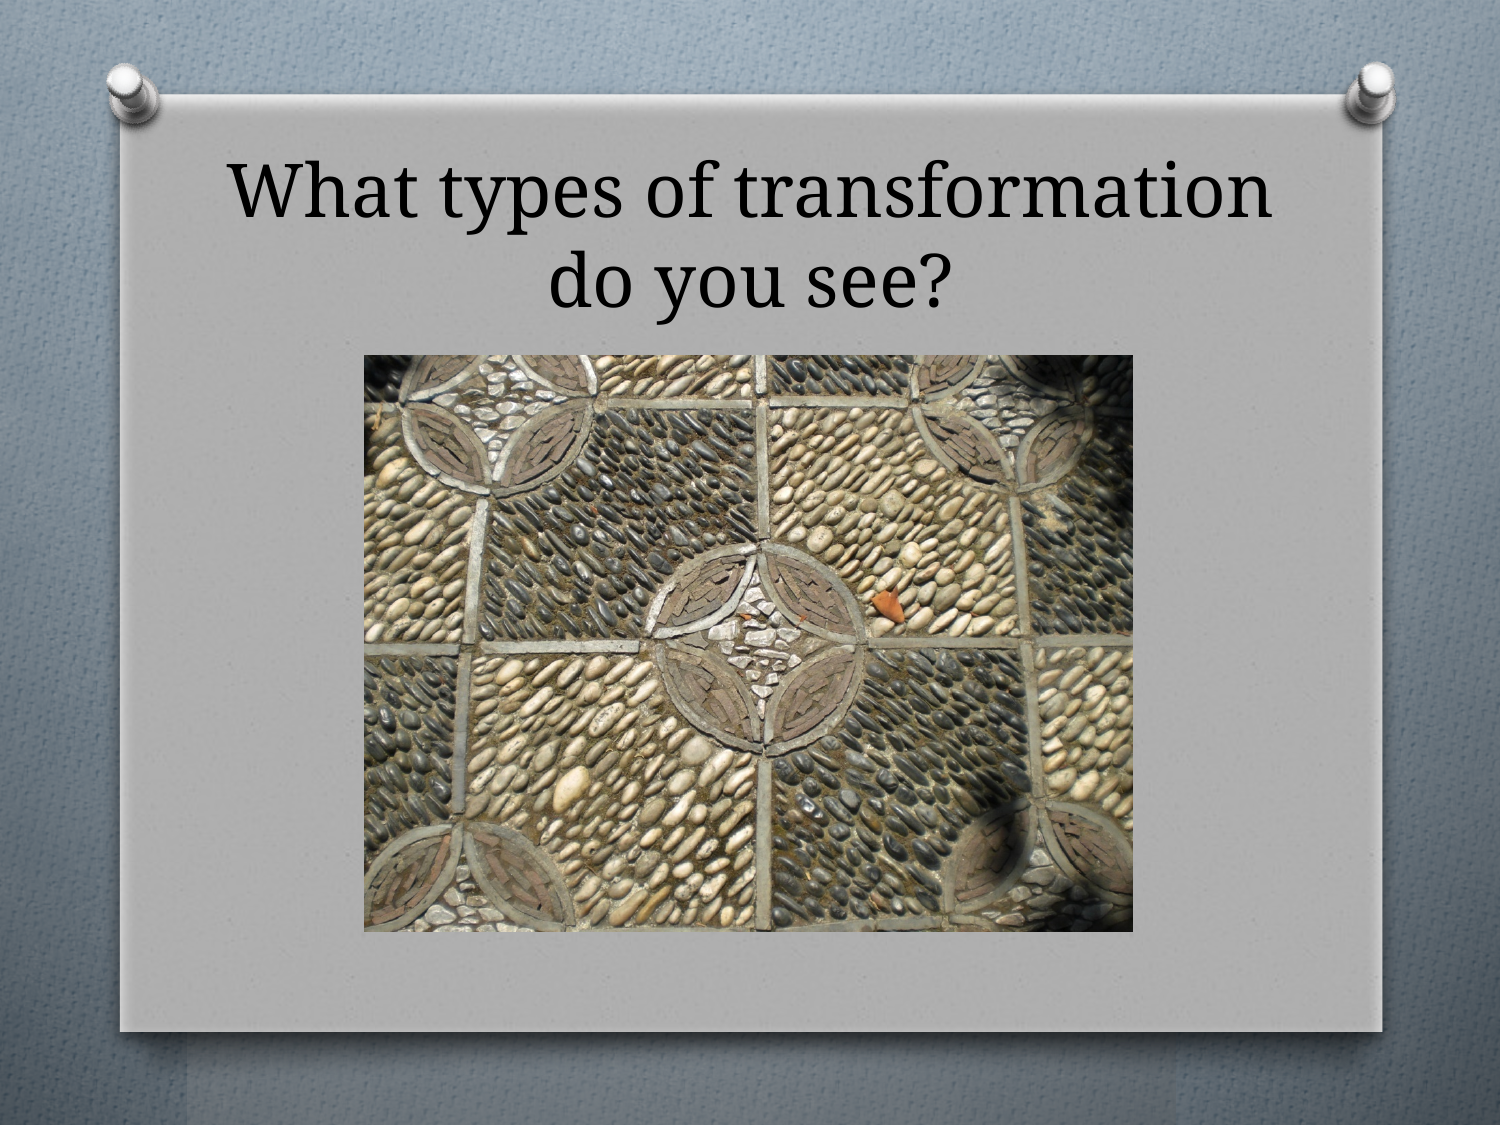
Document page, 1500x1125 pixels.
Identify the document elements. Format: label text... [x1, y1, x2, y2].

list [364, 354, 1133, 932]
picture [1317, 35, 1439, 156]
title What types of transformation do you see? [179, 134, 1323, 332]
picture [75, 29, 198, 153]
